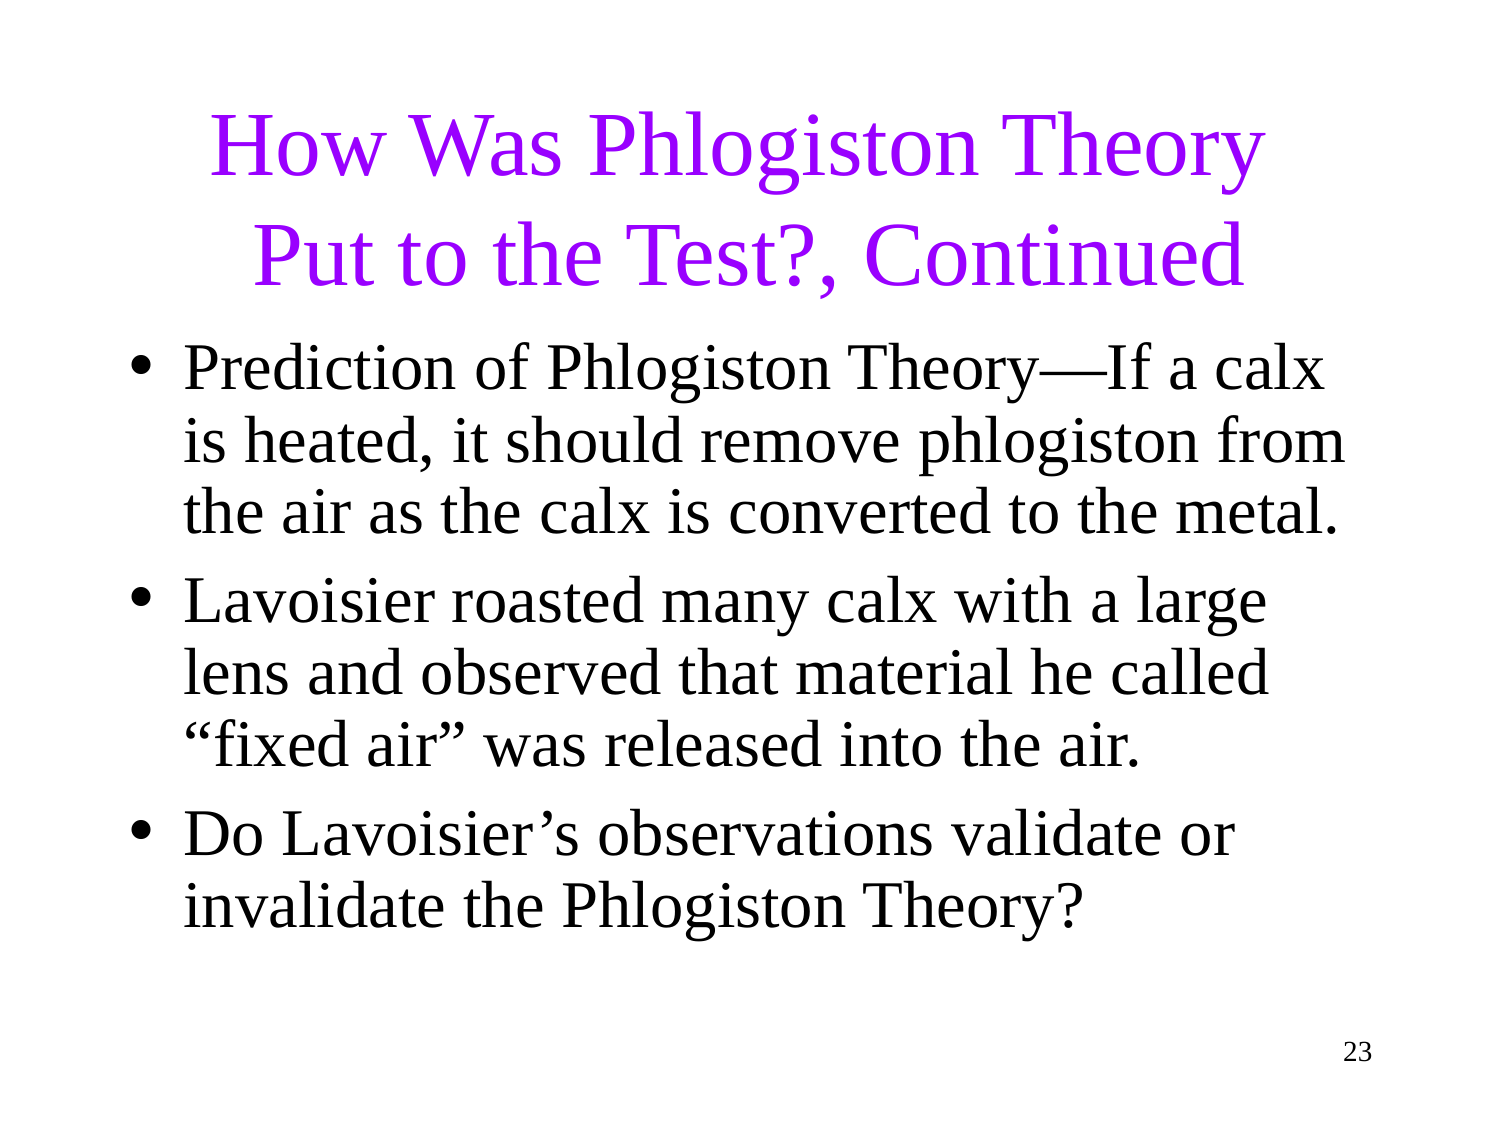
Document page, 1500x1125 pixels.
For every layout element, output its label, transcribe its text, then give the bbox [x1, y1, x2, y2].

text_box Prediction of Phlogiston Theory—If a calx is heated, it should remove phlogiston from the air as the calx is converted to the metal. Lavoisier roasted many calx with a large lens and observed that material he called “fixed air” was released into the air. Do Lavoisier’s observations validate or invalidate the Phlogiston Theory? [112, 324, 1388, 988]
text_box <number> [1074, 1024, 1388, 1100]
text_box How Was Phlogiston Theory Put to the Test?, Continued [112, 99, 1388, 288]
